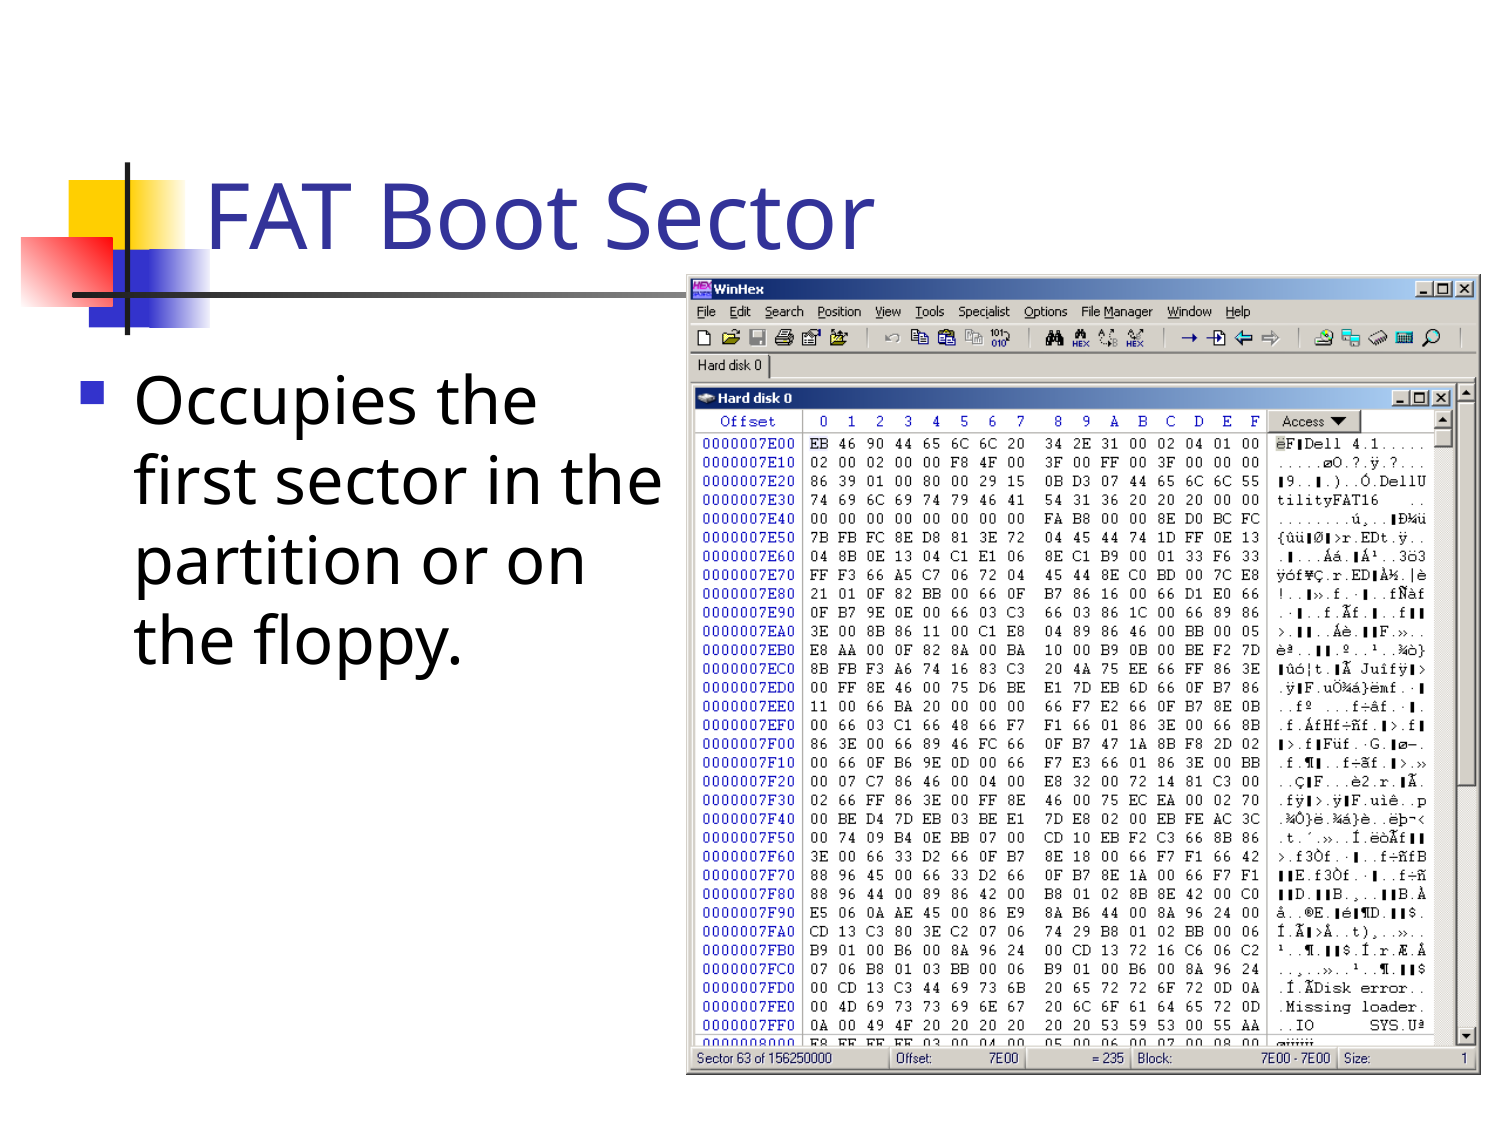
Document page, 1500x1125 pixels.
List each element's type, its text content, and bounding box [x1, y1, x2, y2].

title FAT Boot Sector [188, 34, 1468, 276]
picture [686, 274, 1482, 1076]
list Occupies the first sector in the partition or on the floppy. [62, 349, 681, 1026]
